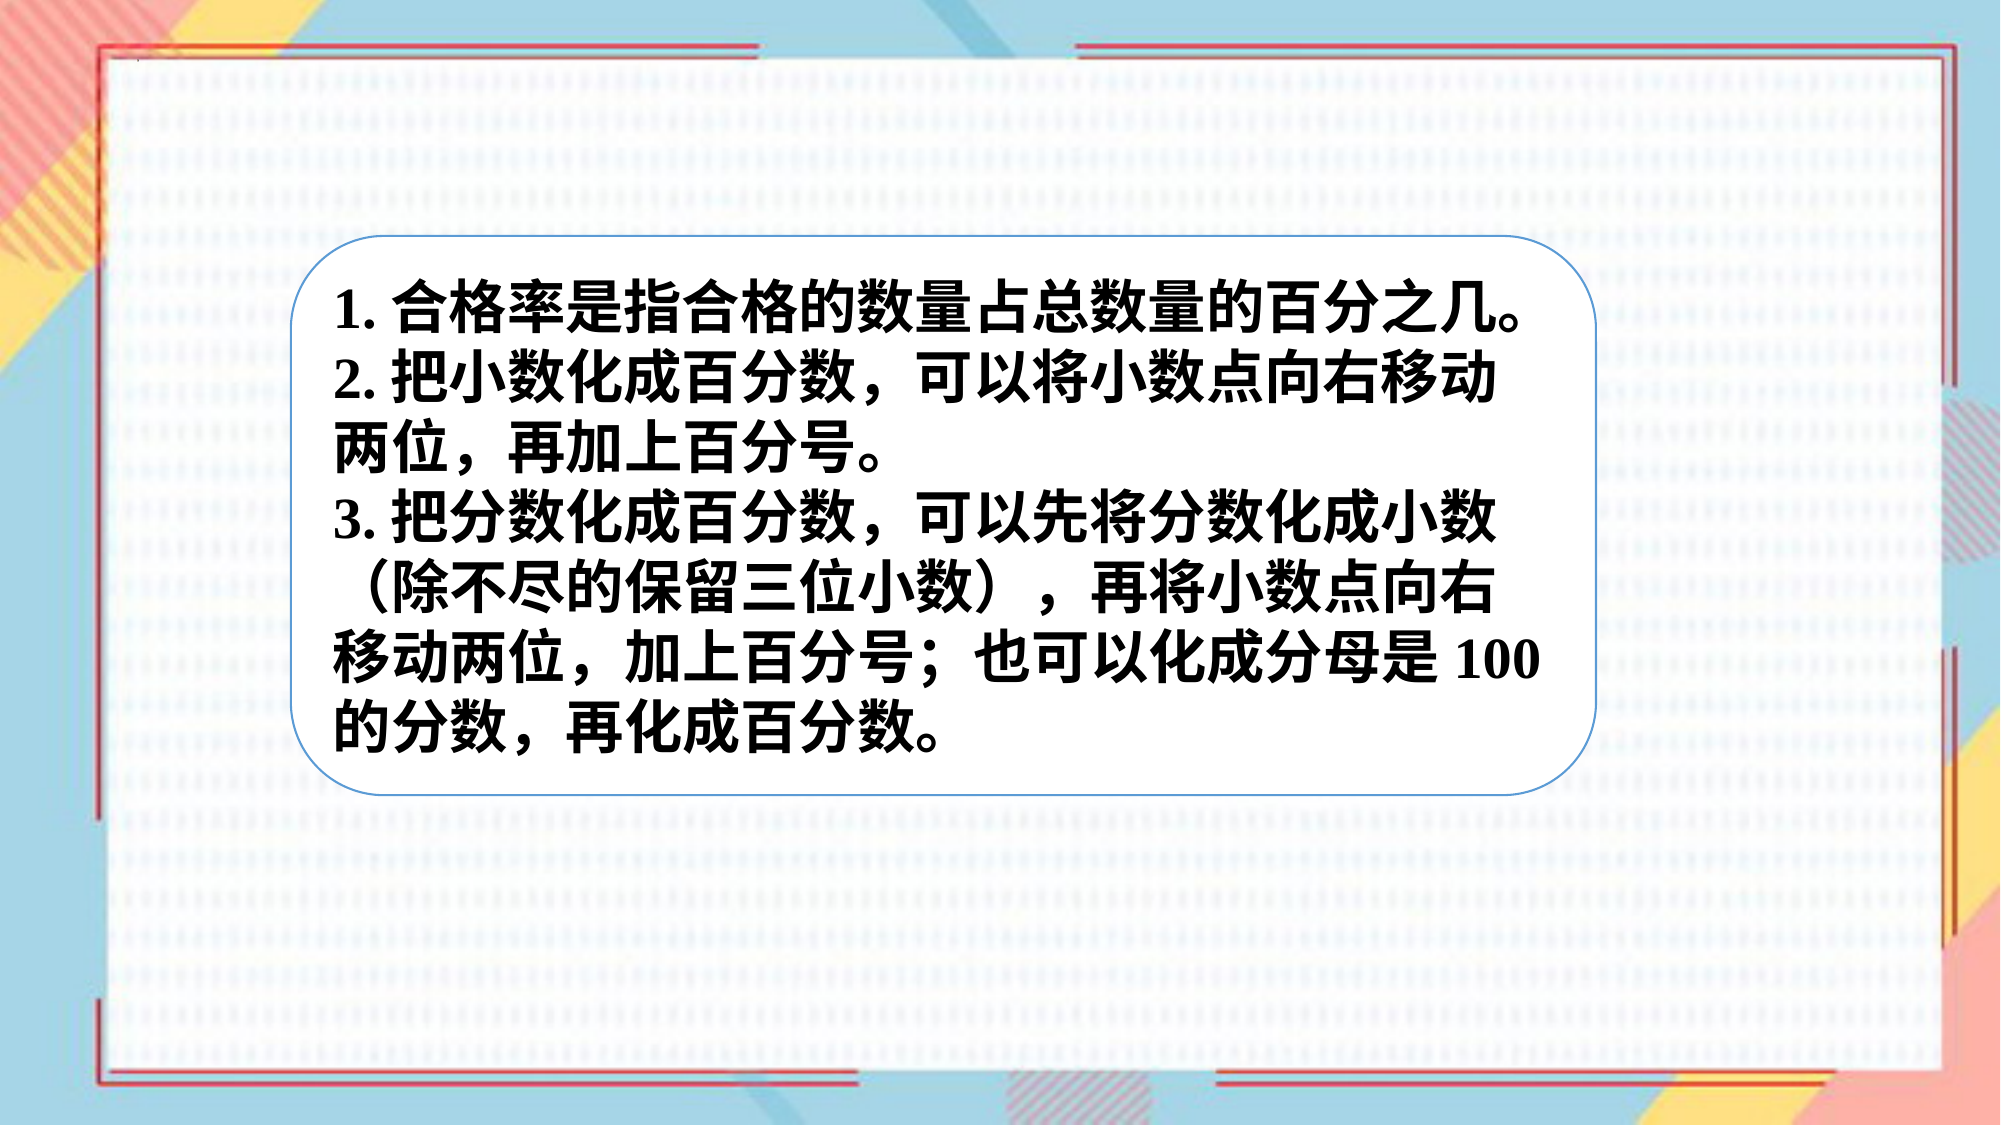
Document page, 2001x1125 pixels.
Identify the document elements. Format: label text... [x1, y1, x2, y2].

picture [0, 0, 2001, 1125]
text_box 1.合格率是指合格的数量占总数量的百分之几。 2.把小数化成百分数，可以将小数点向右移动两位，再加上百分号。 3.把分数化成百分数，可以先将分数化成小数（除不尽的保留三位小数），再将小数点向右移动两位，加上百分号；也可以化成分母是100的分数，再化成百分数。 [289, 234, 1598, 797]
